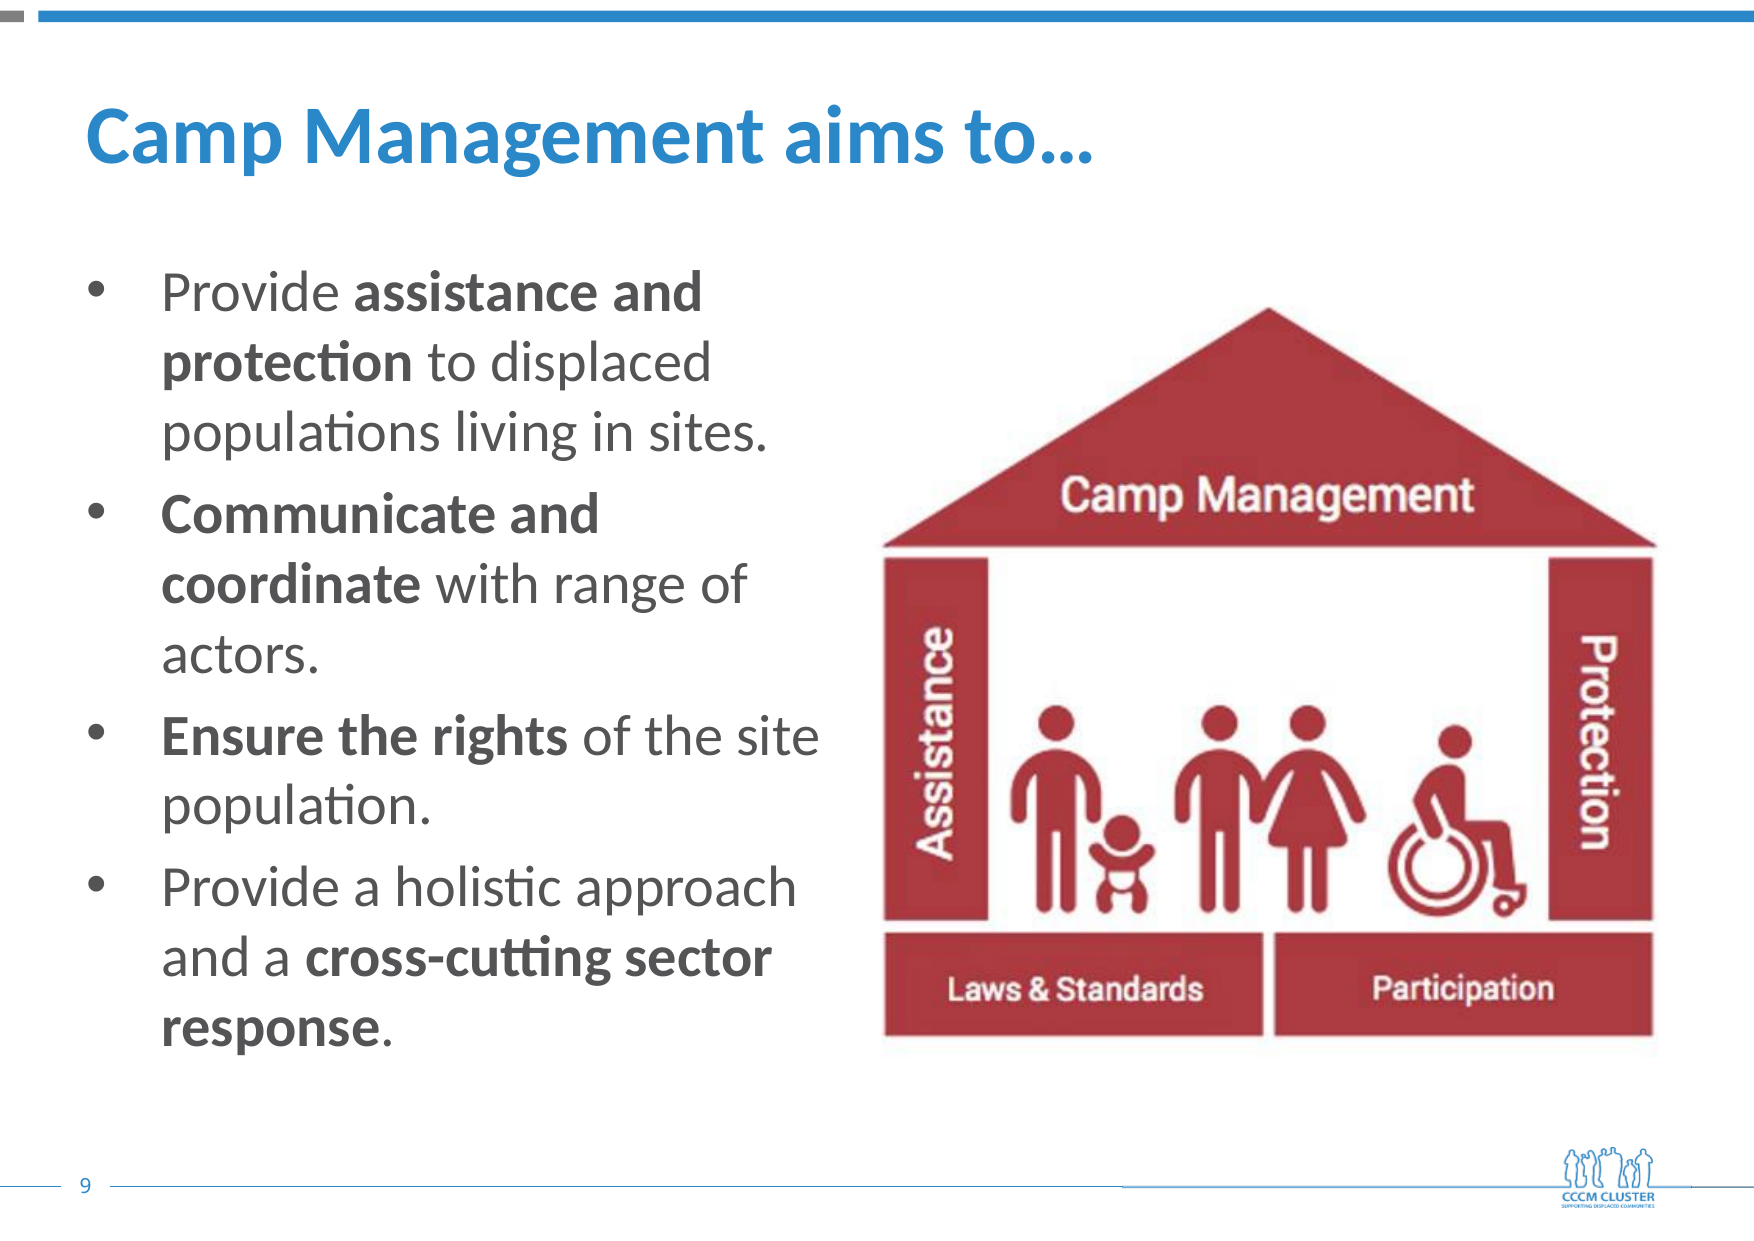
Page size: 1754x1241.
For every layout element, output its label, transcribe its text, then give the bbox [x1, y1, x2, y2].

list Provide assistance and protection to displaced populations living in sites. Communicate and coordinate with range of actors. Ensure the rights of the site population. Provide a holistic approach and a cross-cutting sector response. [71, 245, 864, 1175]
picture [0, 1147, 73, 1209]
title Camp Management aims to… [71, 73, 1692, 204]
picture [857, 233, 1715, 1098]
picture [98, 1147, 1754, 1209]
